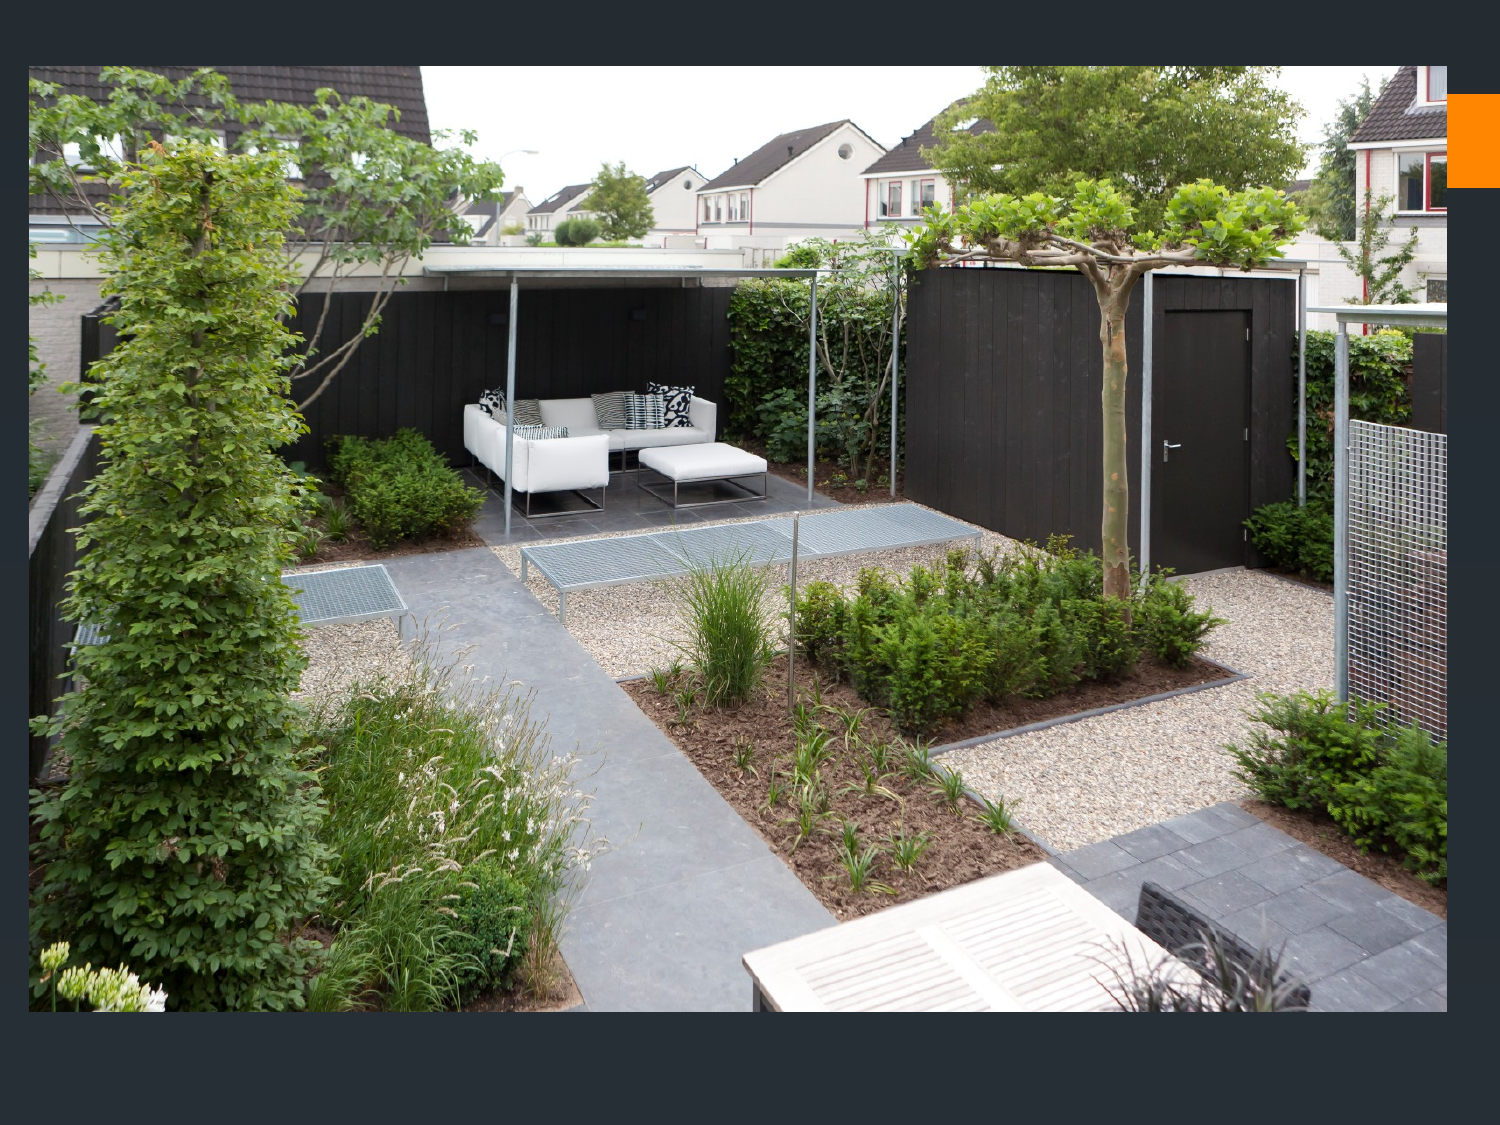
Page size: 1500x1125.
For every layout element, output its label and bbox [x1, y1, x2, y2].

picture [28, 65, 1448, 1012]
